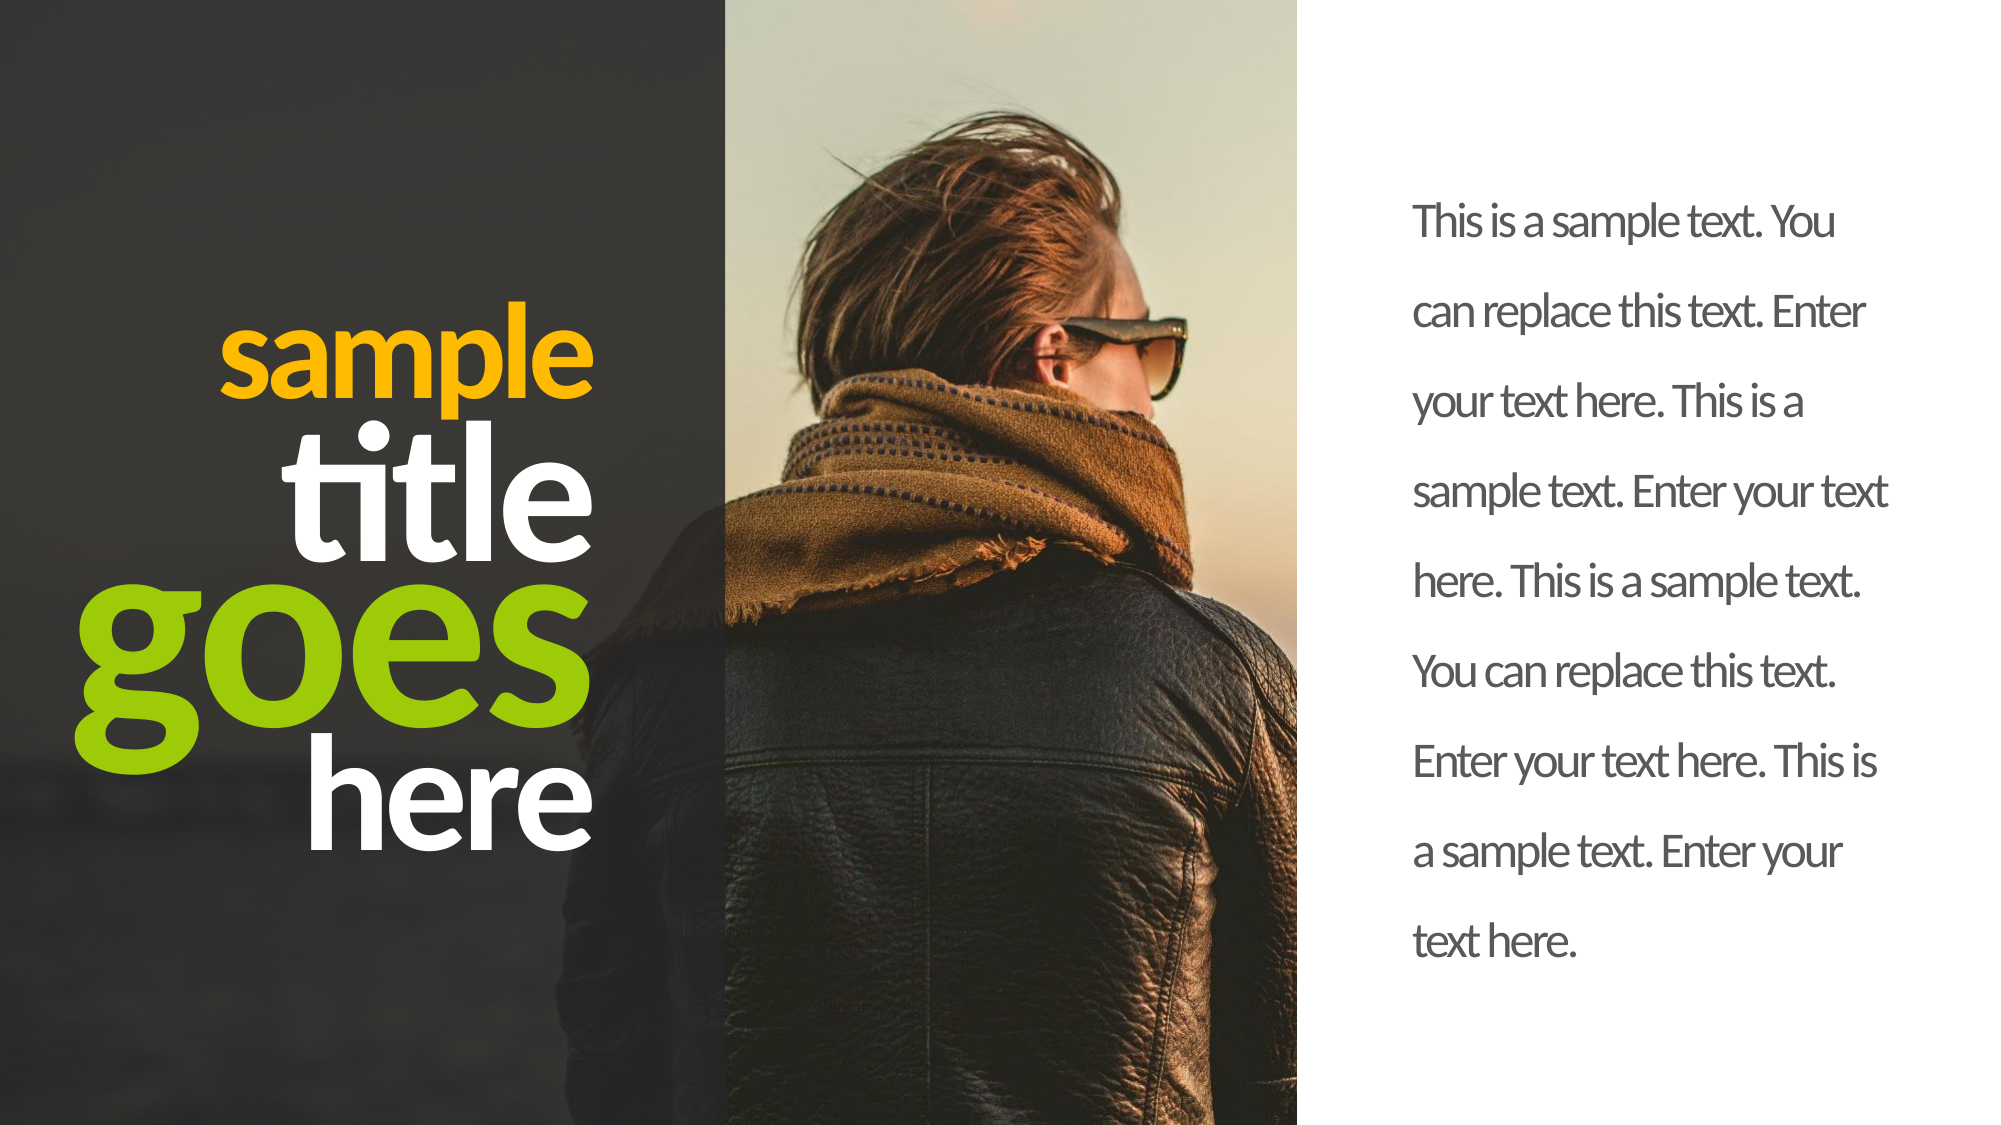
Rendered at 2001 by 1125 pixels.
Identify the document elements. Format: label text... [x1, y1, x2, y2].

text_box This is a sample text. You can replace this text. Enter your text here. This is a sample text. Enter your text here. This is a sample text. You can replace this text. Enter your text here. This is a sample text. Enter your text here. [1396, 202, 1910, 923]
picture [0, 0, 1297, 1125]
